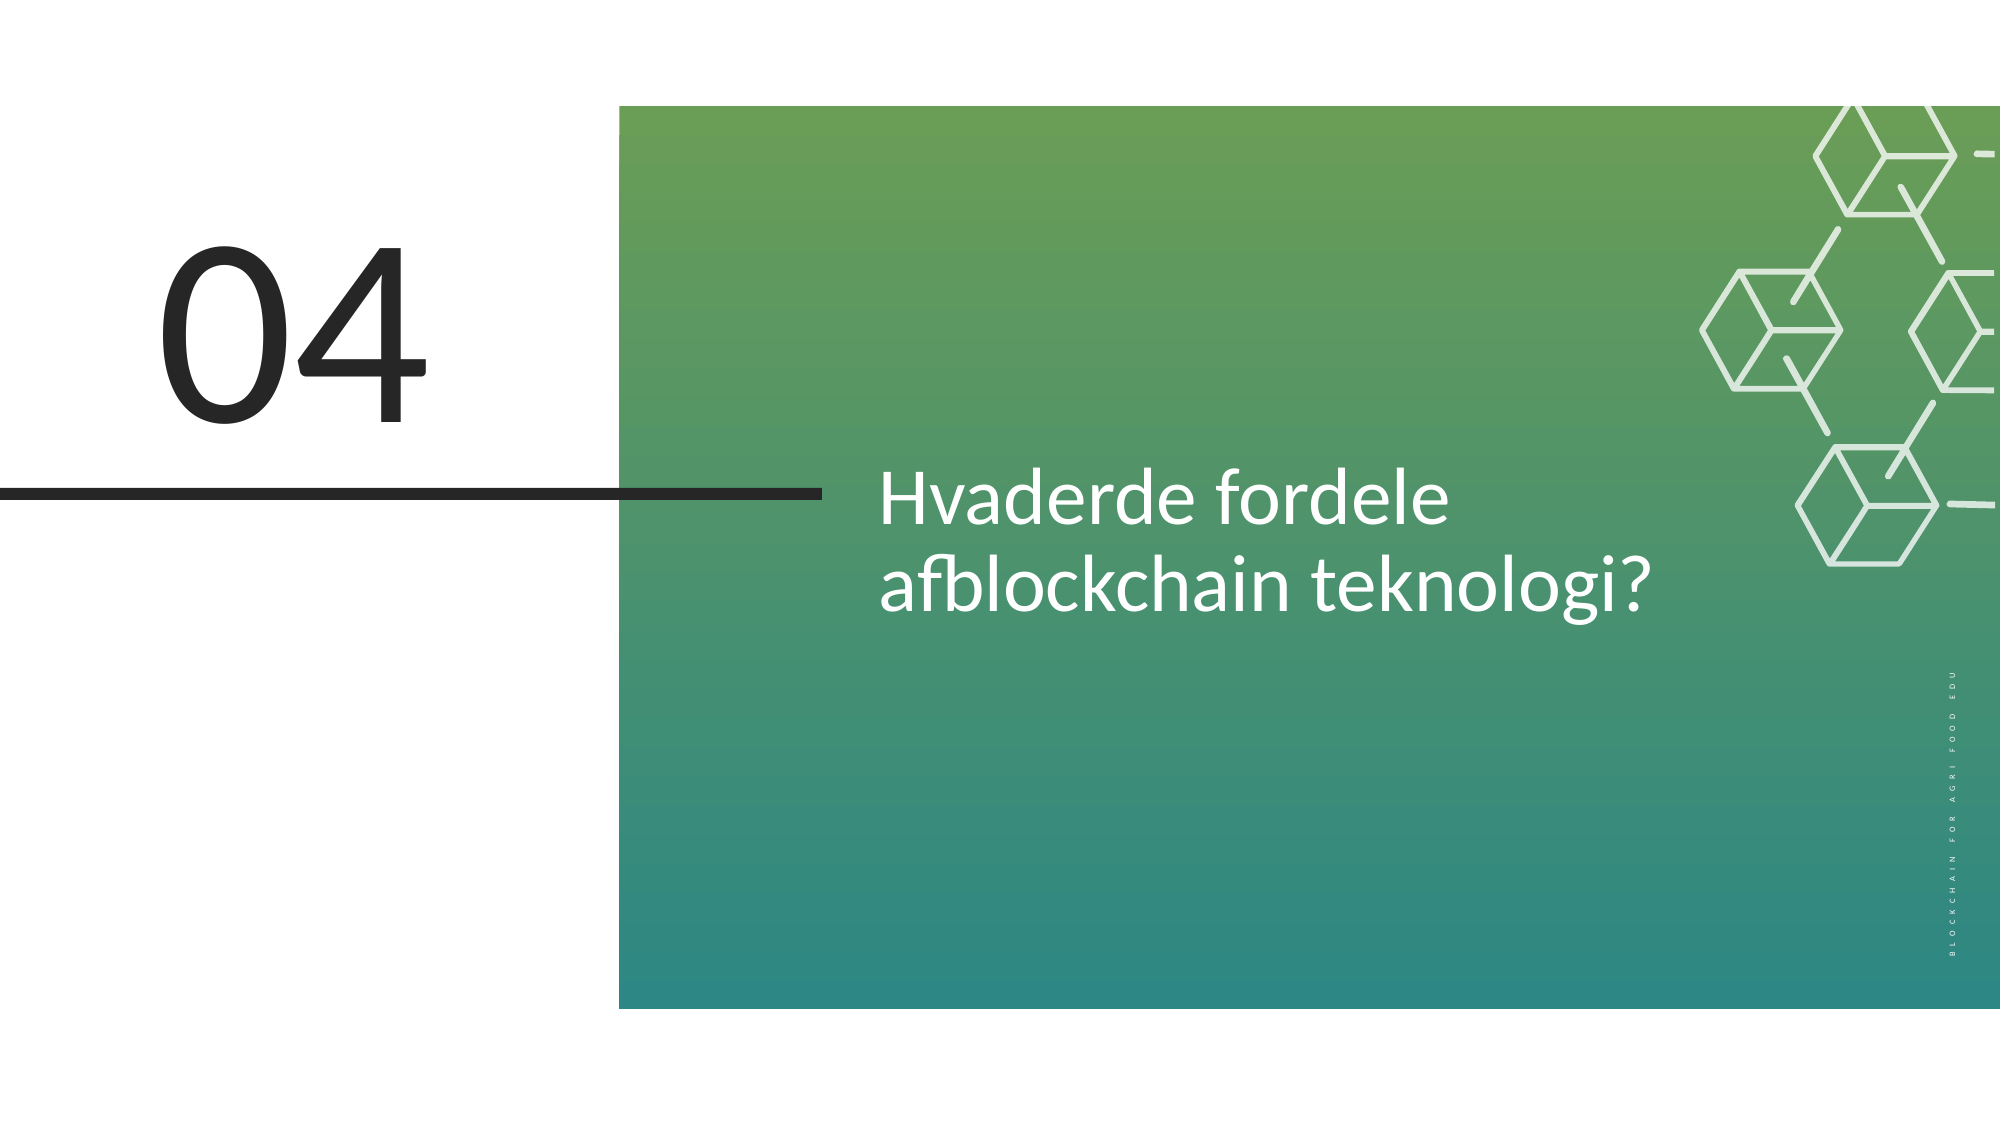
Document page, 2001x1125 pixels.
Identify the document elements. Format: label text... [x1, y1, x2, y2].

list 04 [141, 180, 481, 277]
list Hvaderde fordele afblockchain teknologi? [864, 446, 1709, 899]
